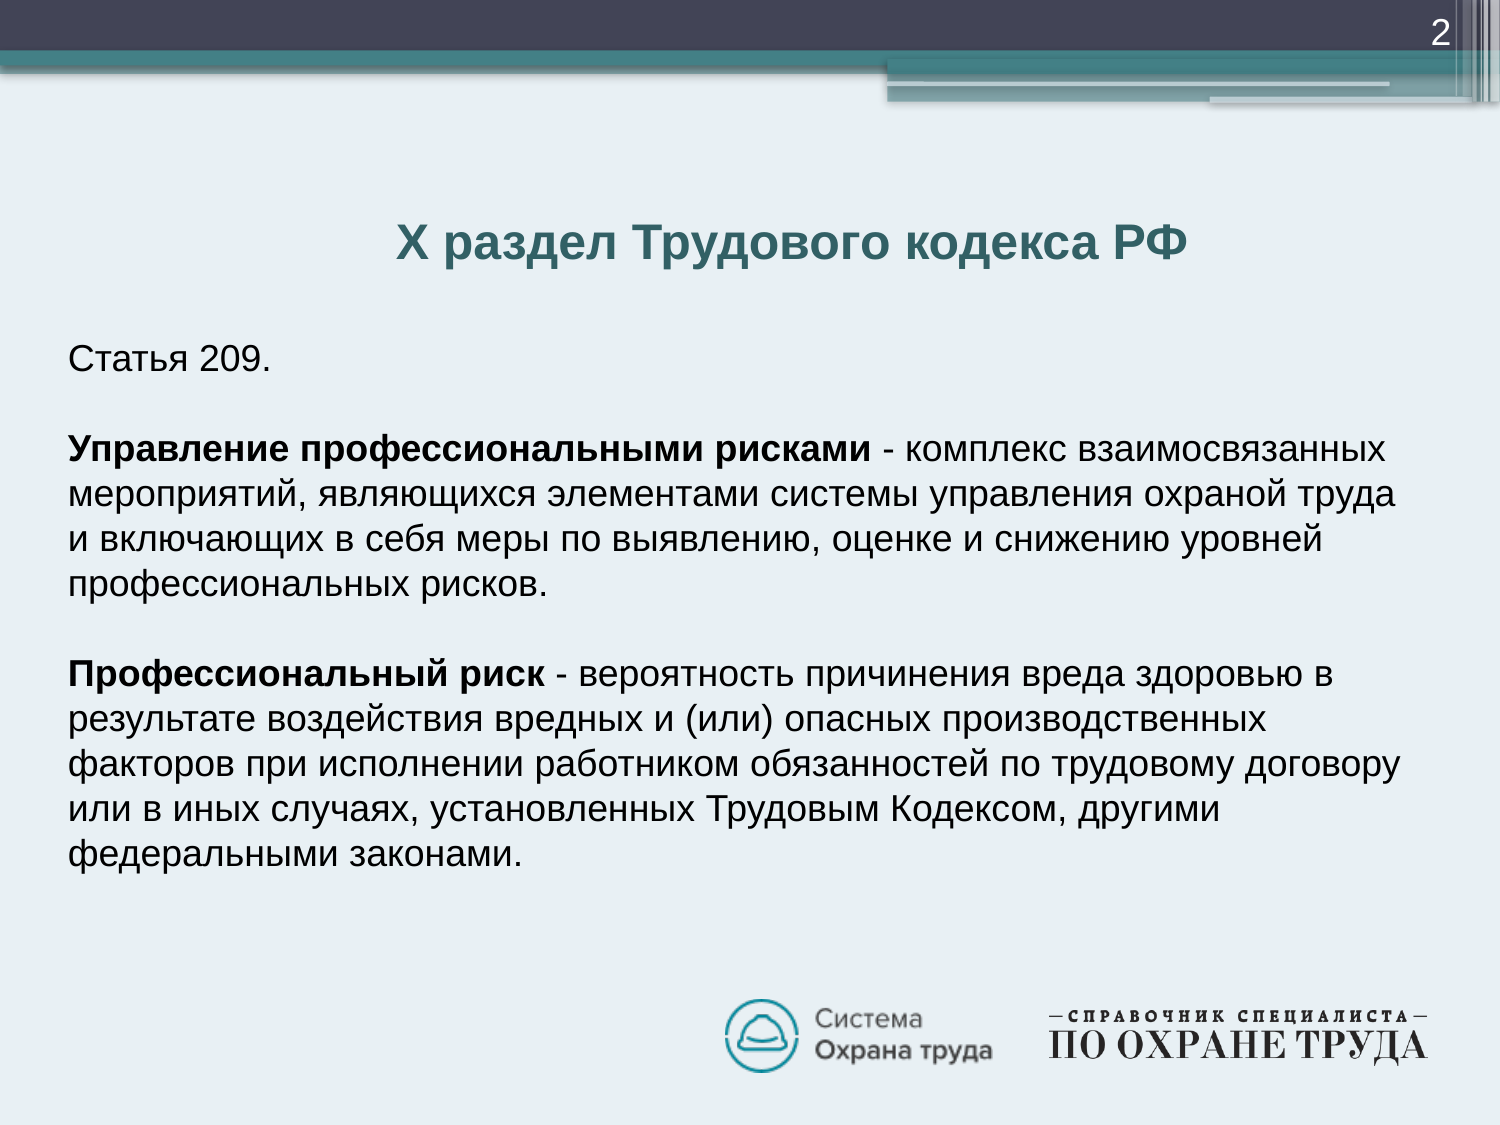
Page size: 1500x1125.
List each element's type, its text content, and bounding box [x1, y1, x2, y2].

picture [725, 999, 993, 1074]
slide_number 2 [1341, 0, 1466, 61]
title Х раздел Трудового кодекса РФ [117, 91, 1468, 327]
text_box Статья 209. Управление профессиональными рисками - комплекс взаимосвязанных мероприятий, являющихся элементами системы управления охраной труда и включающих в себя меры по выявлению, оценке и снижению уровней профессиональных рисков.​ ​ Профессиональный риск - вероятность причинения вреда здоровью в результате воздействия вредных и (или) опасных производственных факторов при исполнении работником обязанностей по трудовому договору или в иных случаях, установленных Трудовым Кодексом, другими федеральными законами.​ [53, 326, 1436, 881]
picture [1048, 1009, 1428, 1066]
